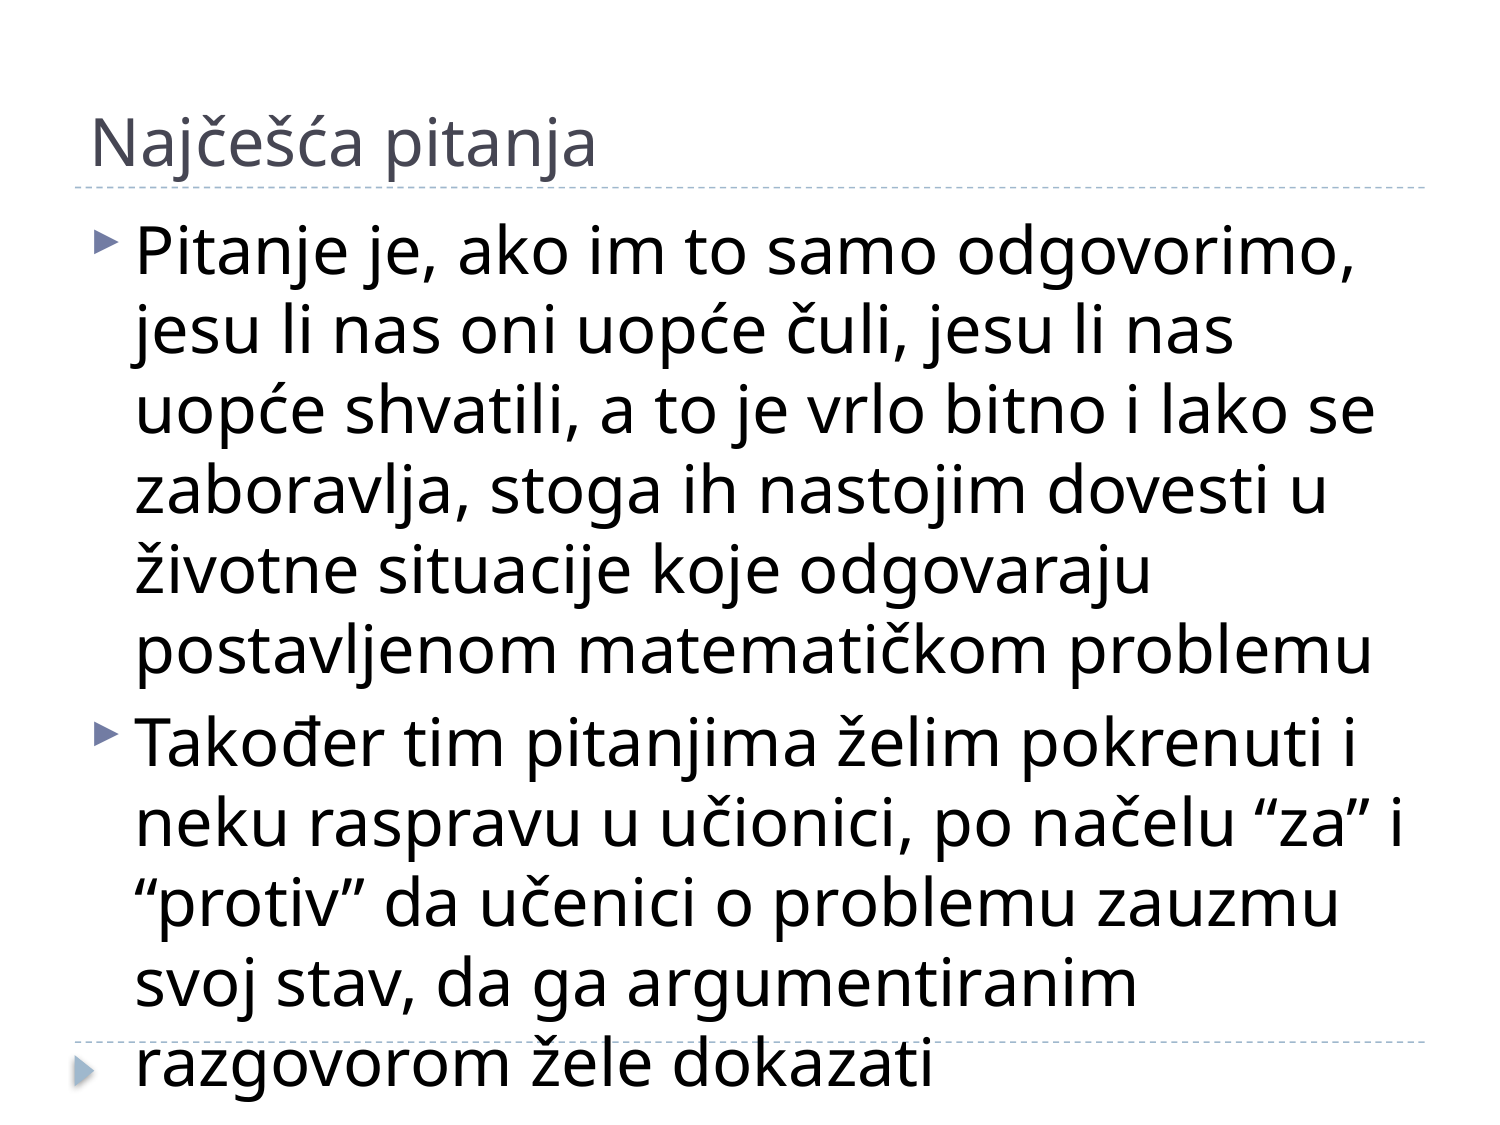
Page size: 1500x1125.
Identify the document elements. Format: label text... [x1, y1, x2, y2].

title Najčešća pitanja [75, 24, 1425, 188]
list Pitanje je, ako im to samo odgovorimo, jesu li nas oni uopće čuli, jesu li nas uopće shvatili, a to je vrlo bitno i lako se zaboravlja, stoga ih nastojim dovesti u životne situacije koje odgovaraju postavljenom matematičkom problemu Također tim pitanjima želim pokrenuti i neku raspravu u učionici, po načelu “za” i “protiv” da učenici o problemu zauzmu svoj stav, da ga argumentiranim razgovorom žele dokazati [75, 200, 1425, 1010]
